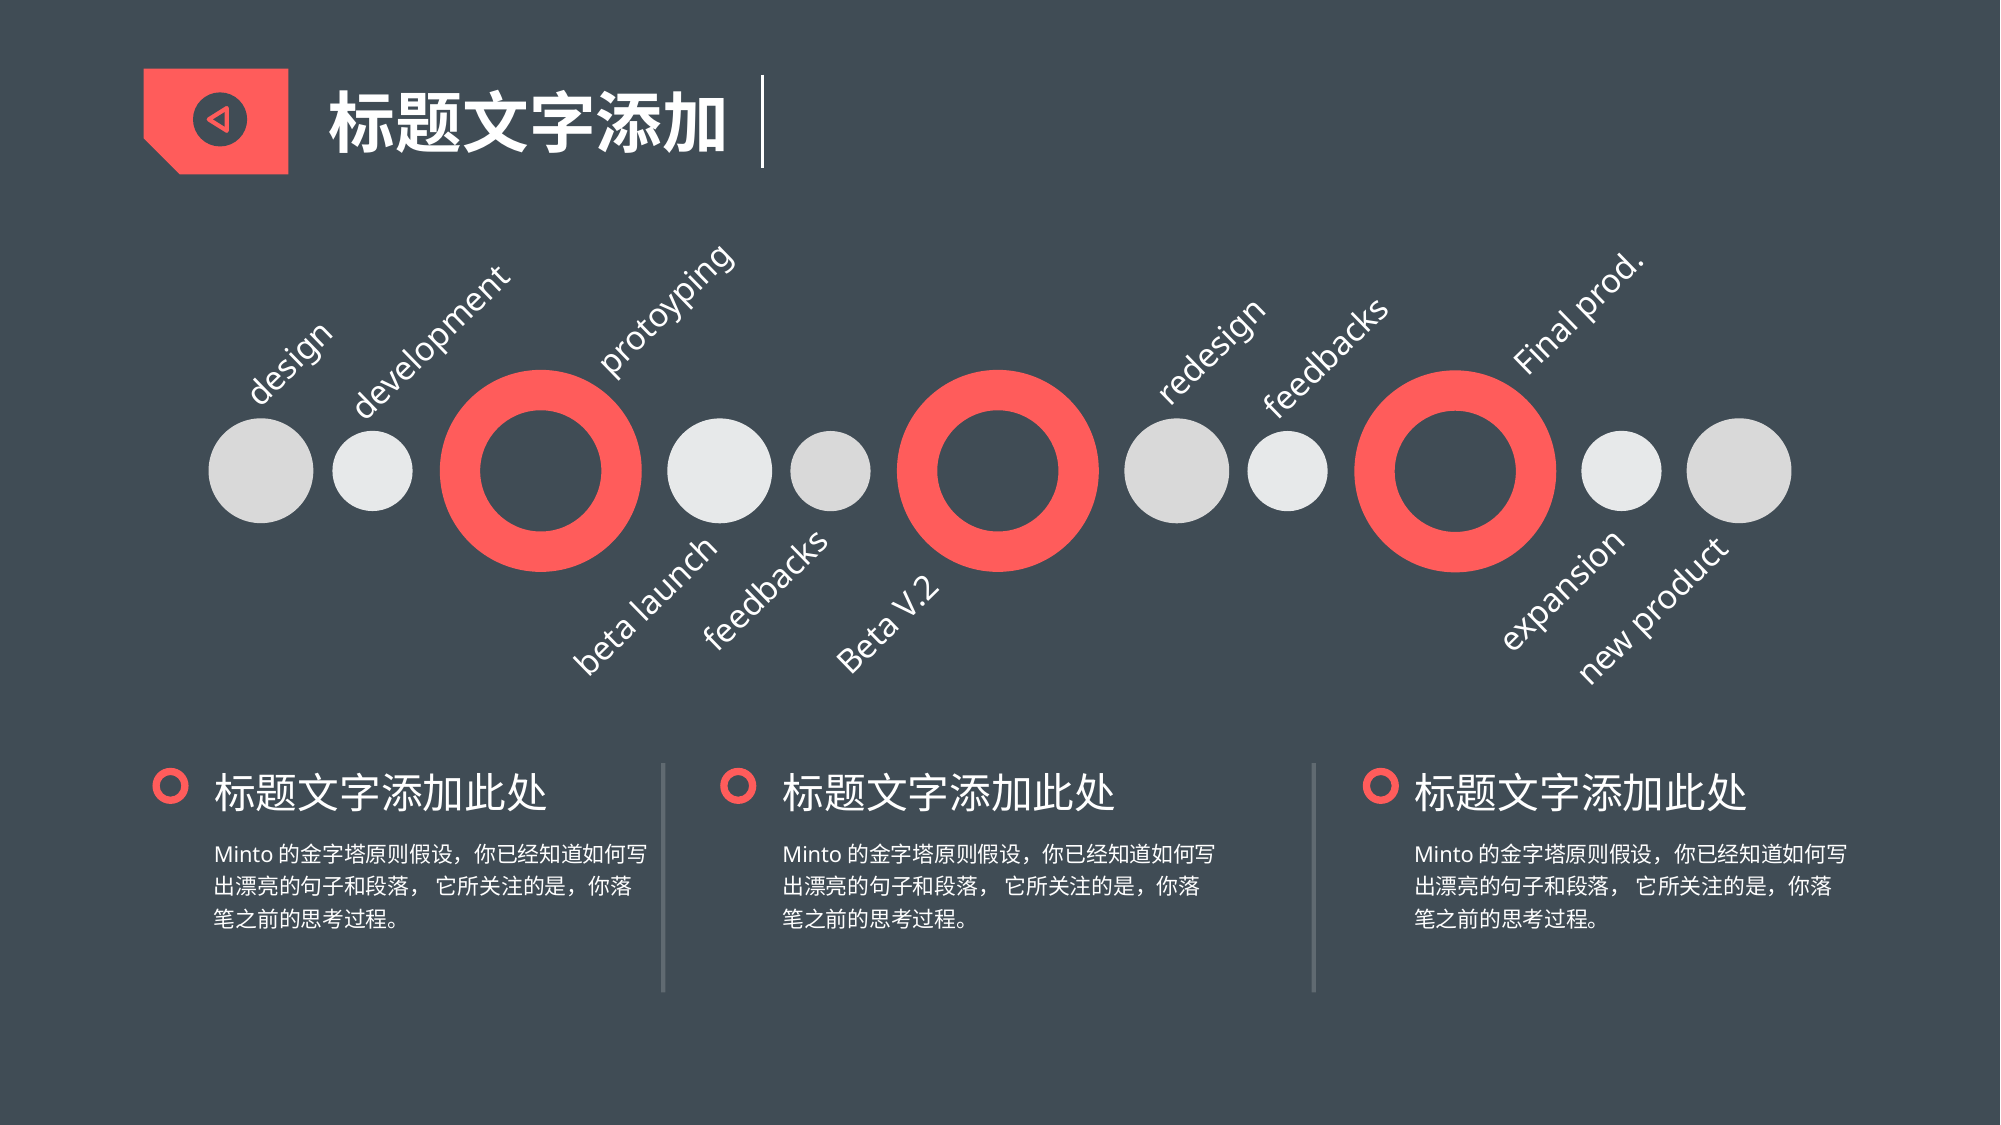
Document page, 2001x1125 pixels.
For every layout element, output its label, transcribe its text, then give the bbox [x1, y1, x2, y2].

text_box [1362, 767, 1399, 804]
text_box [332, 430, 413, 512]
text_box expansion [1483, 512, 1638, 666]
text_box [439, 369, 642, 572]
text_box Final prod. [1498, 232, 1657, 389]
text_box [143, 68, 763, 175]
text_box [720, 767, 757, 804]
text_box [790, 430, 871, 512]
text_box Beta V.2 [821, 553, 958, 688]
text_box [667, 418, 773, 524]
text_box [152, 767, 189, 804]
text_box [1124, 418, 1230, 524]
text_box [896, 369, 1099, 572]
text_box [767, 752, 1236, 939]
text_box redesign [1141, 282, 1279, 419]
text_box protoyping [581, 227, 745, 389]
text_box [208, 418, 314, 524]
text_box design [230, 305, 346, 420]
text_box [1354, 370, 1557, 573]
text_box feedbacks [1248, 280, 1402, 433]
text_box beta launch [558, 520, 730, 690]
text_box [1686, 418, 1792, 524]
text_box new product [1560, 521, 1741, 699]
text_box feedbacks [687, 513, 841, 665]
text_box [1247, 430, 1328, 512]
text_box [1399, 752, 1867, 939]
text_box [1581, 430, 1662, 512]
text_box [199, 752, 667, 939]
text_box development [335, 249, 523, 434]
